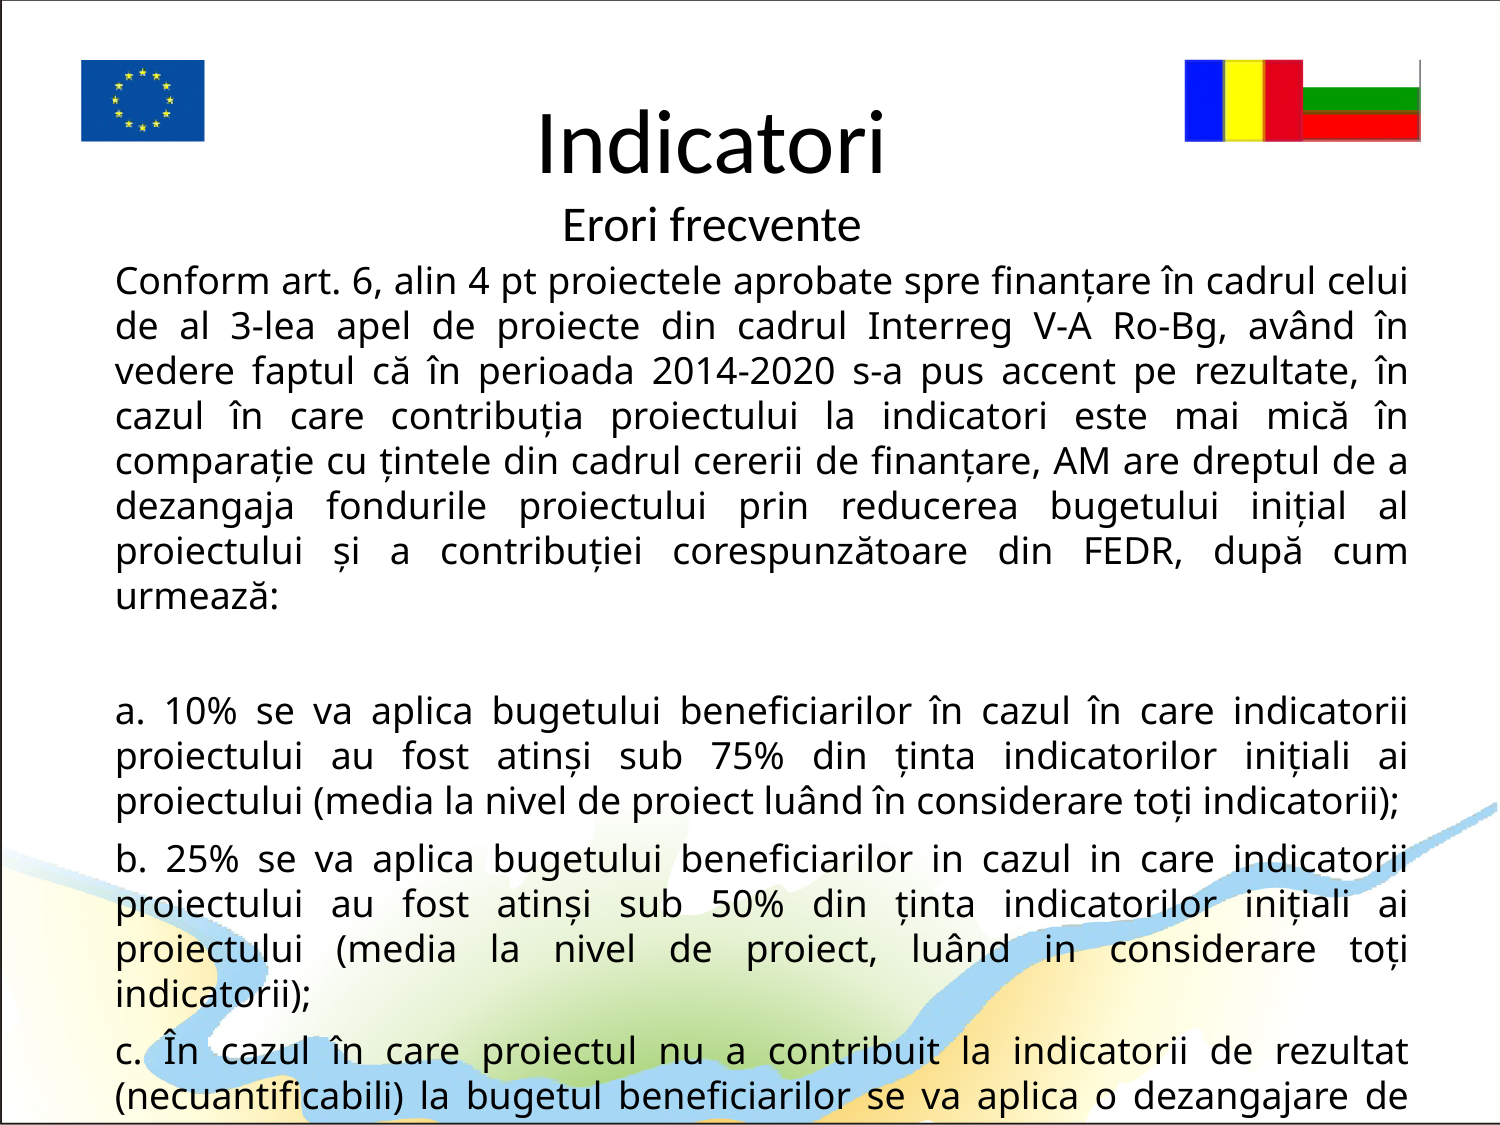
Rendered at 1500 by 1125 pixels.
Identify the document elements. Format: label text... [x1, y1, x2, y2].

picture [0, 0, 1500, 1125]
title Indicatori Erori frecvente [36, 136, 1388, 197]
text_box Conform art. 6, alin 4 pt proiectele aprobate spre finanțare în cadrul celui de al 3-lea apel de proiecte din cadrul Interreg V-A Ro-Bg, având în vedere faptul că în perioada 2014-2020 s-a pus accent pe rezultate, în cazul în care contribuția proiectului la indicatori este mai mică în comparație cu țintele din cadrul cererii de finanțare, AM are dreptul de a dezangaja fondurile proiectului prin reducerea bugetului inițial al proiectului și a contribuției corespunzătoare din FEDR, după cum urmează: a. 10% se va aplica bugetului beneficiarilor în cazul în care indicatorii proiectului au fost atinși sub 75% din ținta indicatorilor inițiali ai proiectului (media la nivel de proiect luând în considerare toți indicatorii); b. 25% se va aplica bugetului beneficiarilor in cazul in care indicatorii proiectului au fost atinși sub 50% din ținta indicatorilor inițiali ai proiectului (media la nivel de proiect, luând in considerare toți indicatorii); c. În cazul în care proiectul nu a contribuit la indicatorii de rezultat (necuantificabili) la bugetul beneficiarilor se va aplica o dezangajare de 10%. [99, 249, 1425, 1125]
